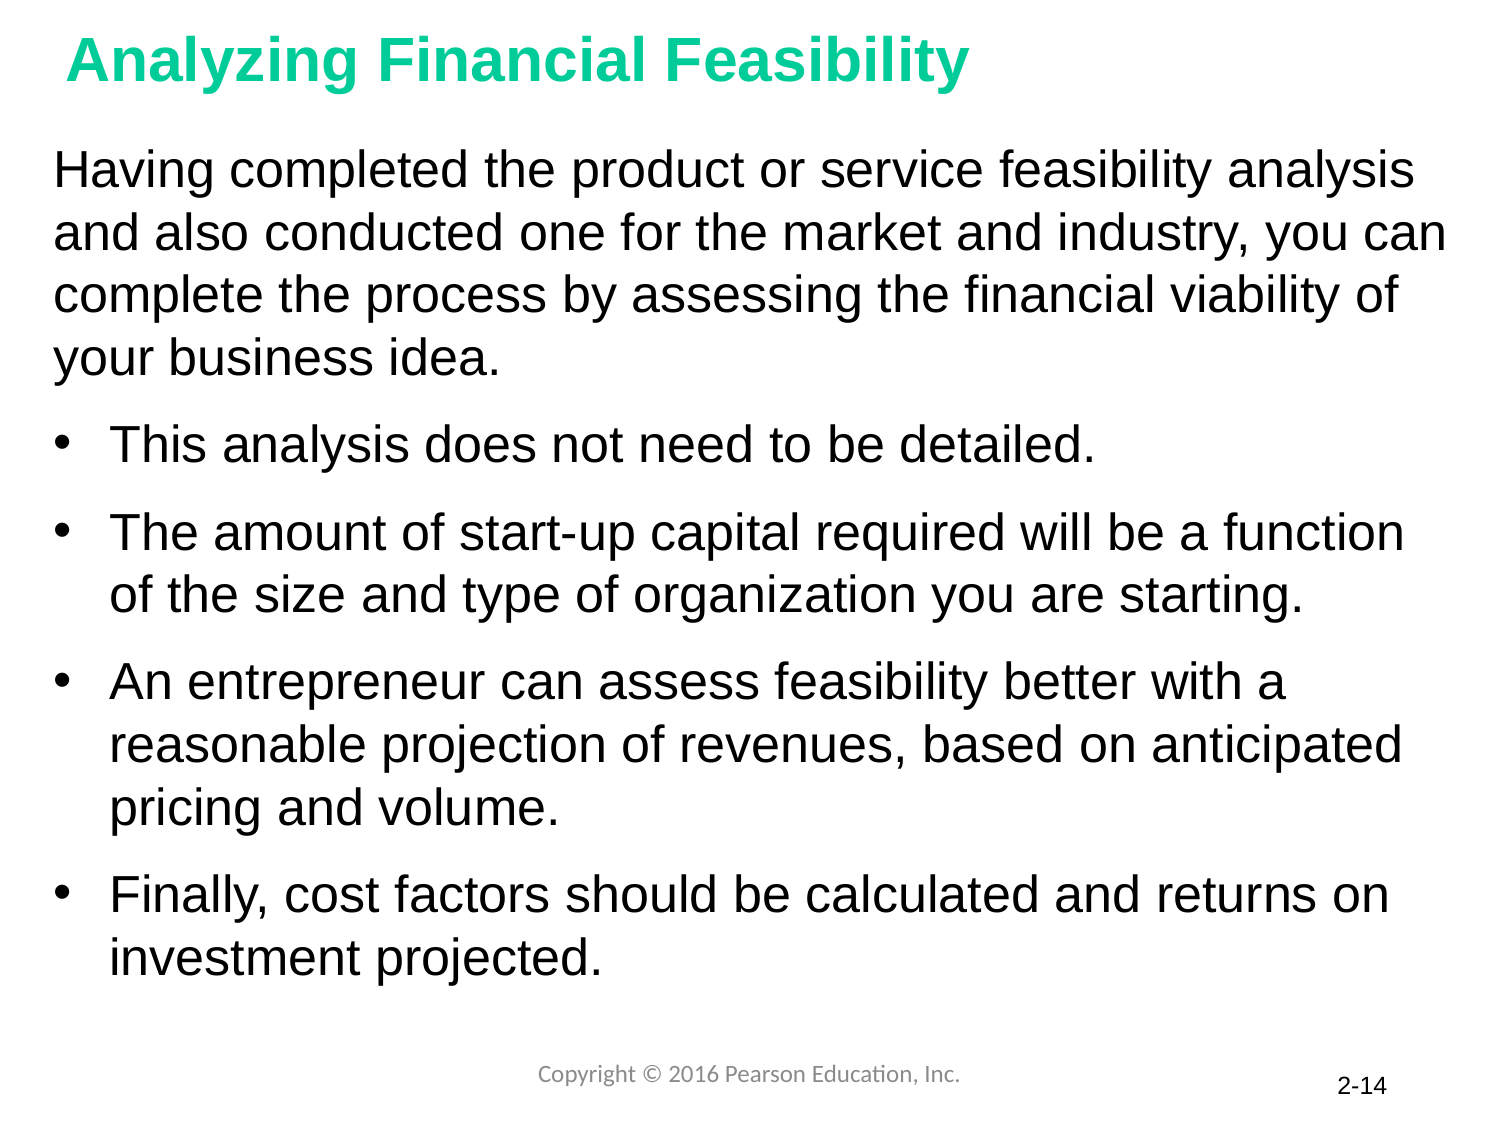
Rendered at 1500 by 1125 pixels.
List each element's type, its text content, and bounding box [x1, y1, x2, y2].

list Having completed the product or service feasibility analysis and also conducted one for the market and industry, you can complete the process by assessing the financial viability of your business idea. This analysis does not need to be detailed. The amount of start-up capital required will be a function of the size and type of organization you are starting. An entrepreneur can assess feasibility better with a reasonable projection of revenues, based on anticipated pricing and volume. Finally, cost factors should be calculated and returns on investment projected. [38, 128, 1478, 1125]
title Analyzing Financial Feasibility [50, 0, 1400, 128]
footer Copyright © 2016 Pearson Education, Inc. [512, 1042, 988, 1103]
